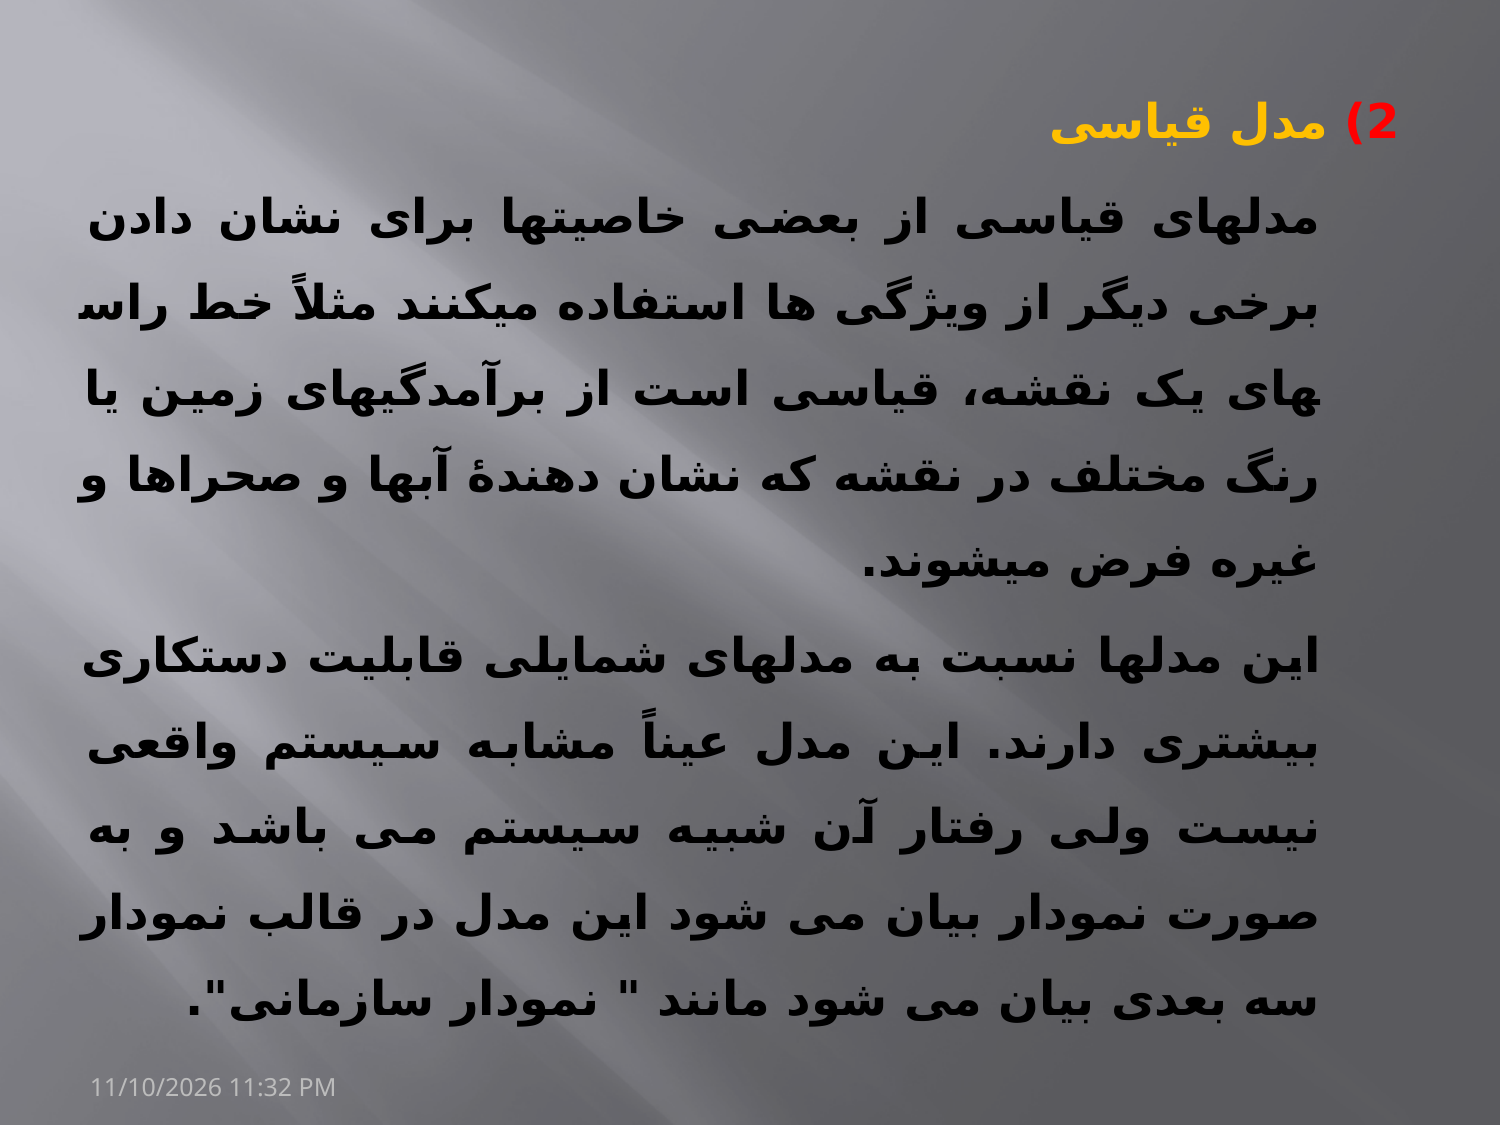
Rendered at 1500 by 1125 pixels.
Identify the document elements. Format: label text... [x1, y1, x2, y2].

slide_number 20/مارس/1 [75, 1052, 425, 1113]
list 2) مدل قیاسی مدل­های قیاسی از بعضی خاصیت­ها برای نشان دادن برخی دیگر از ویژگی ها استفاده می­کنند مثلاً خط راس­های یک نقشه، قیاسی است از برآمدگی­های زمین یا رنگ مختلف در نقشه که نشان دهندۀ آب­ها و صحراها و غیره فرض می­شوند. این مدل­ها نسبت به مدل­های شمایلی قابلیت دستکاری بیشتری دارند. این مدل عیناً مشابه سیستم واقعی نیست ولی رفتار آن شبیه سیستم می باشد و به صورت نمودار بیان می شود این مدل در قالب نمودار سه بعدی بیان می شود مانند " نمودار سازمانی". [64, 54, 1415, 1047]
